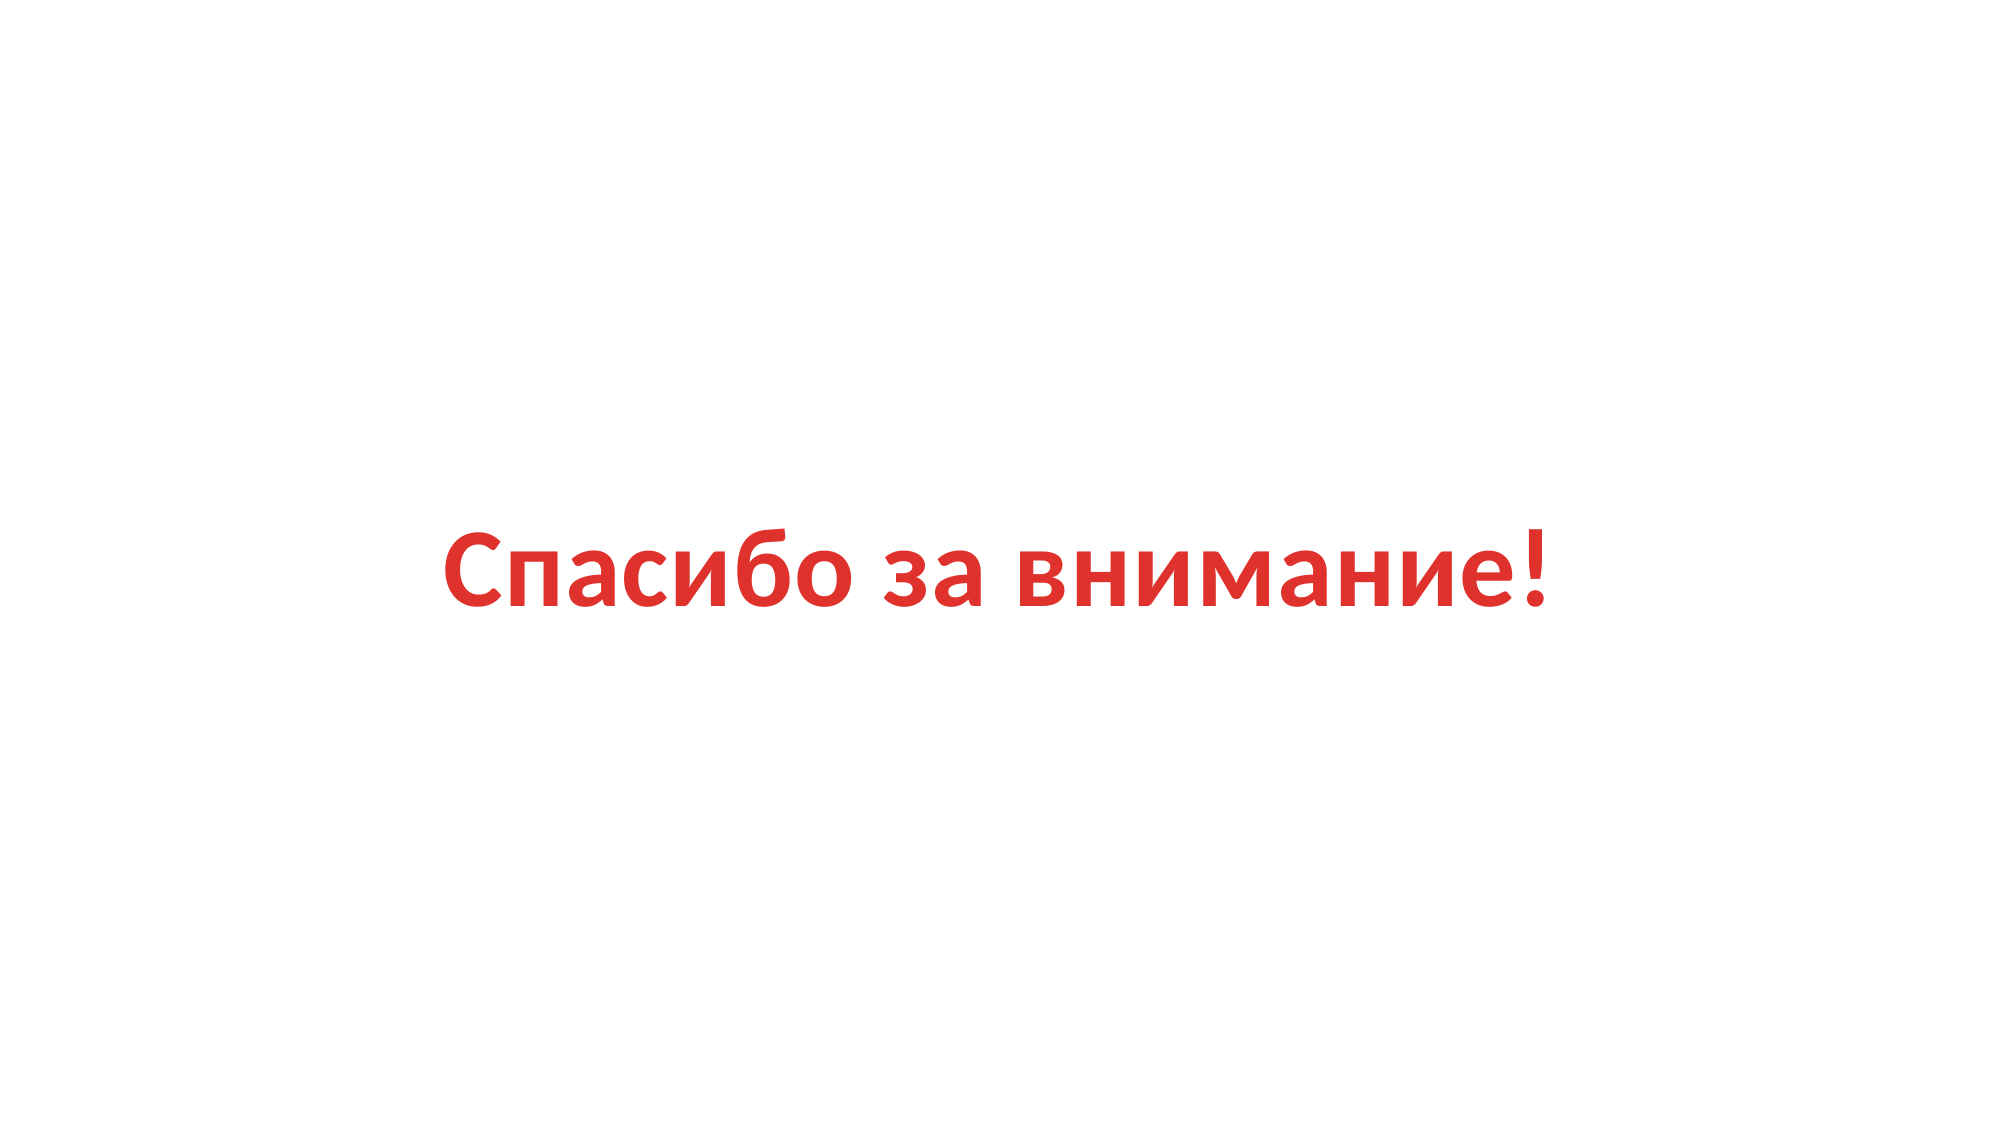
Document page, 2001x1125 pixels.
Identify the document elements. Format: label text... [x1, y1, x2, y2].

text_box Спасибо за внимание! [428, 486, 1572, 637]
